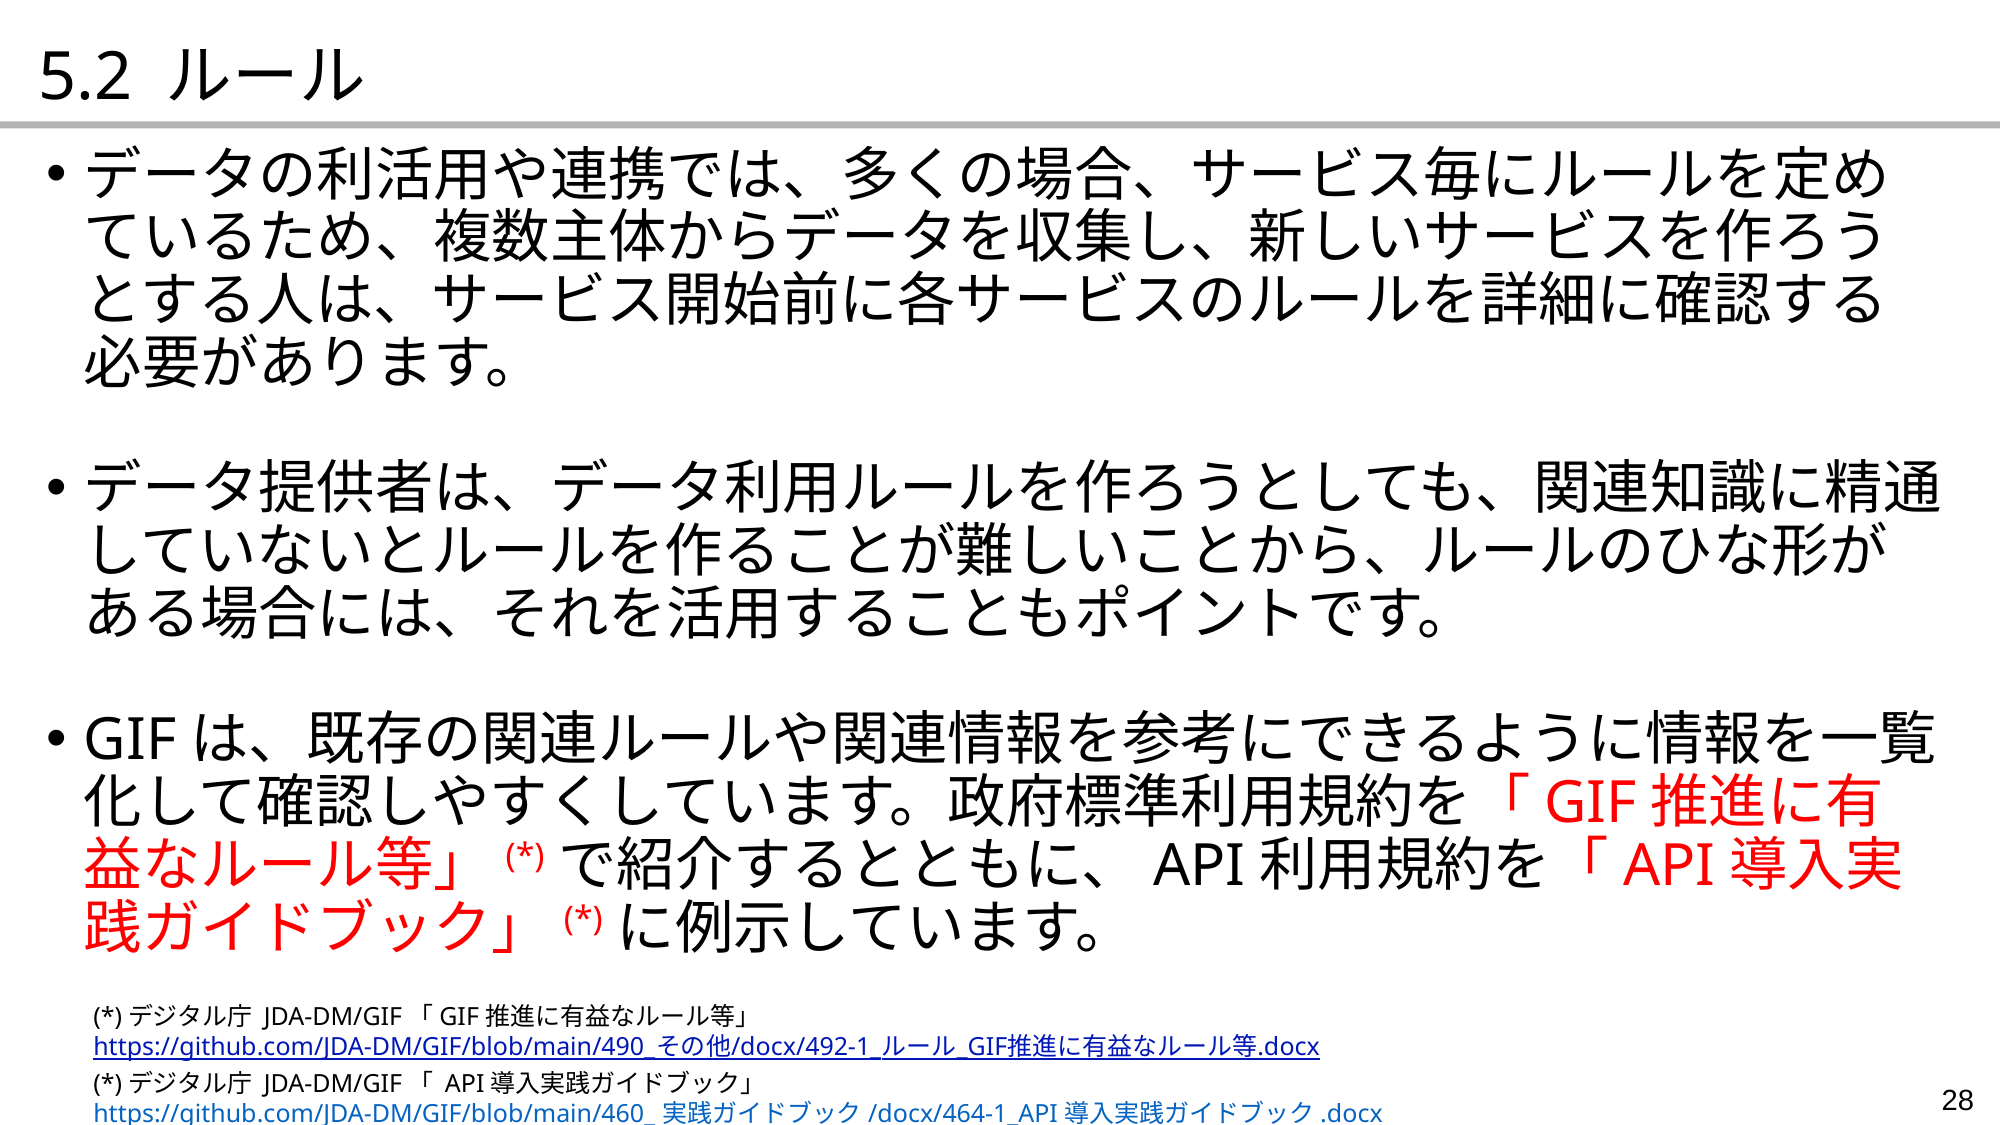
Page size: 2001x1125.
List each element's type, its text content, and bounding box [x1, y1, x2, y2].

text_box 5.2 ルール [23, 34, 1910, 121]
text_box (*)デジタル庁 JDA-DM/GIF「GIF推進に有益なルール等」 https://github.com/JDA-DM/GIF/blob/main/490_その他/docx/492-1_ルール_GIF推進に有益なルール等.docx (*)デジタル庁 JDA-DM/GIF「 API導入実践ガイドブック」 https://github.com/JDA-DM/GIF/blob/main/460_実践ガイドブック/docx/464-1_API導入実践ガイドブック.docx [78, 993, 1875, 1121]
text_box データの利活用や連携では、多くの場合、サービス毎にルールを定めているため、複数主体からデータを収集し、新しいサービスを作ろうとする人は、サービス開始前に各サービスのルールを詳細に確認する必要があります。 データ提供者は、データ利用ルールを作ろうとしても、関連知識に精通していないとルールを作ることが難しいことから、ルールのひな形がある場合には、それを活用することもポイントです。 GIFは、既存の関連ルールや関連情報を参考にできるように情報を一覧化して確認しやすくしています。政府標準利用規約を「GIF推進に有益なルール等」(*)で紹介するとともに、API利用規約を「API導入実践ガイドブック」(*)に例示しています。 [31, 137, 1957, 976]
slide_number 28 [1881, 1073, 1989, 1124]
